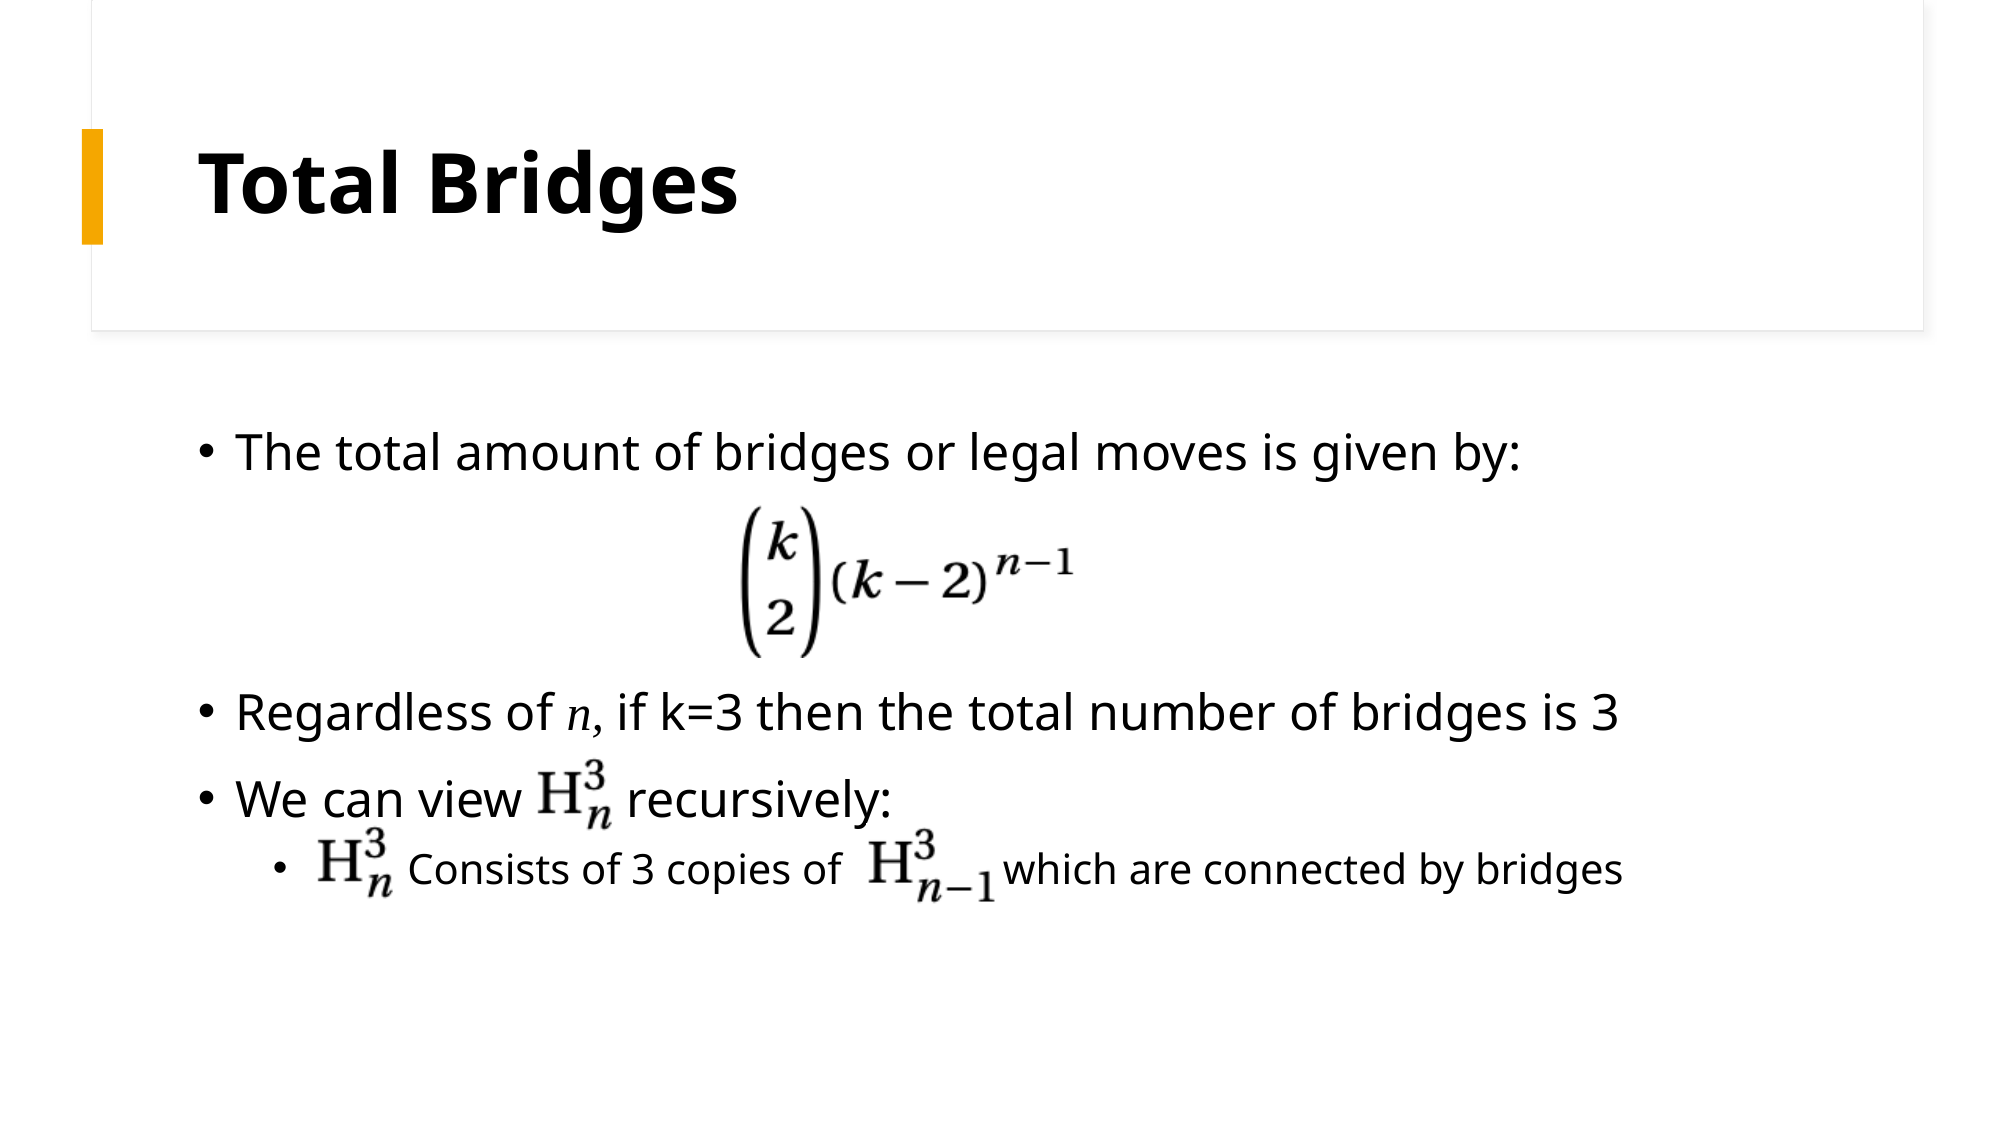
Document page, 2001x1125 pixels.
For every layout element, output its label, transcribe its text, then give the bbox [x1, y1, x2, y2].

picture [532, 755, 624, 837]
list The total amount of bridges or legal moves is given by: Regardless of n, if k=3 then the total number of bridges is 3 We can view recursively: Consists of 3 copies of which are connected by bridges [183, 406, 1851, 1013]
picture [866, 823, 1001, 905]
title Total Bridges [183, 90, 1851, 284]
picture [312, 823, 404, 905]
picture [708, 499, 1078, 658]
